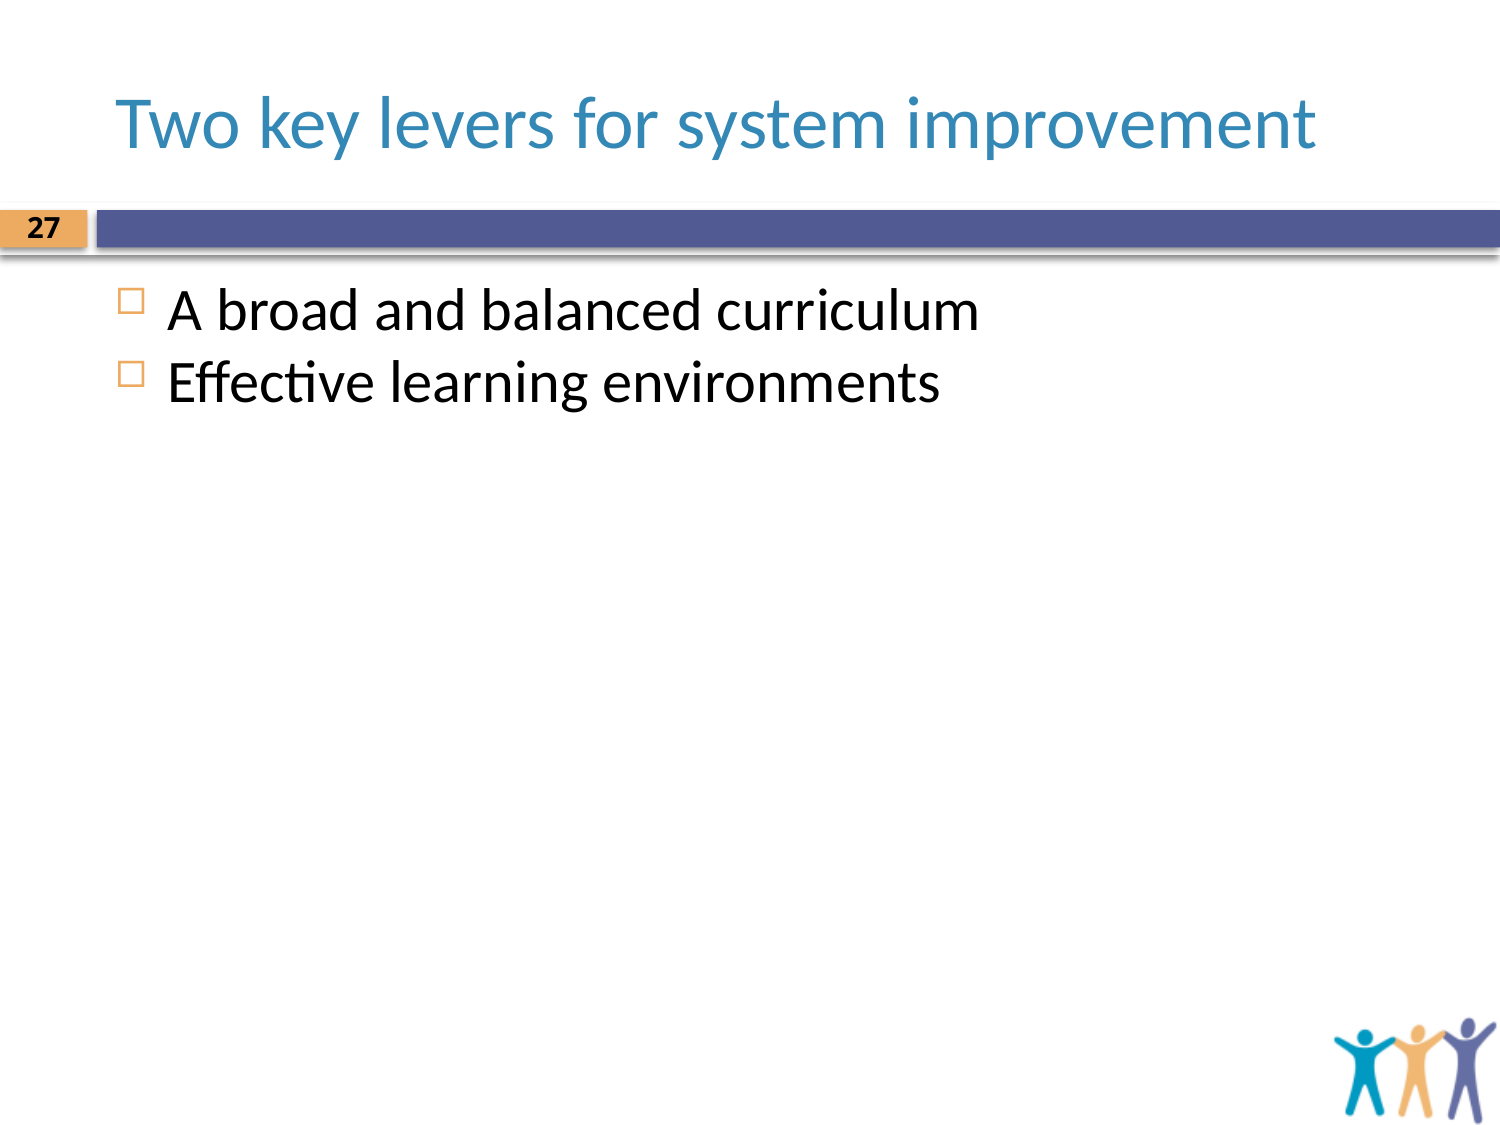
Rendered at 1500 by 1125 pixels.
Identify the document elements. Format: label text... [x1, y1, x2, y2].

slide_number 27 [0, 208, 88, 249]
list A broad and balanced curriculum Effective learning environments [100, 262, 1438, 1000]
title Two key levers for system improvement [100, 37, 1438, 200]
